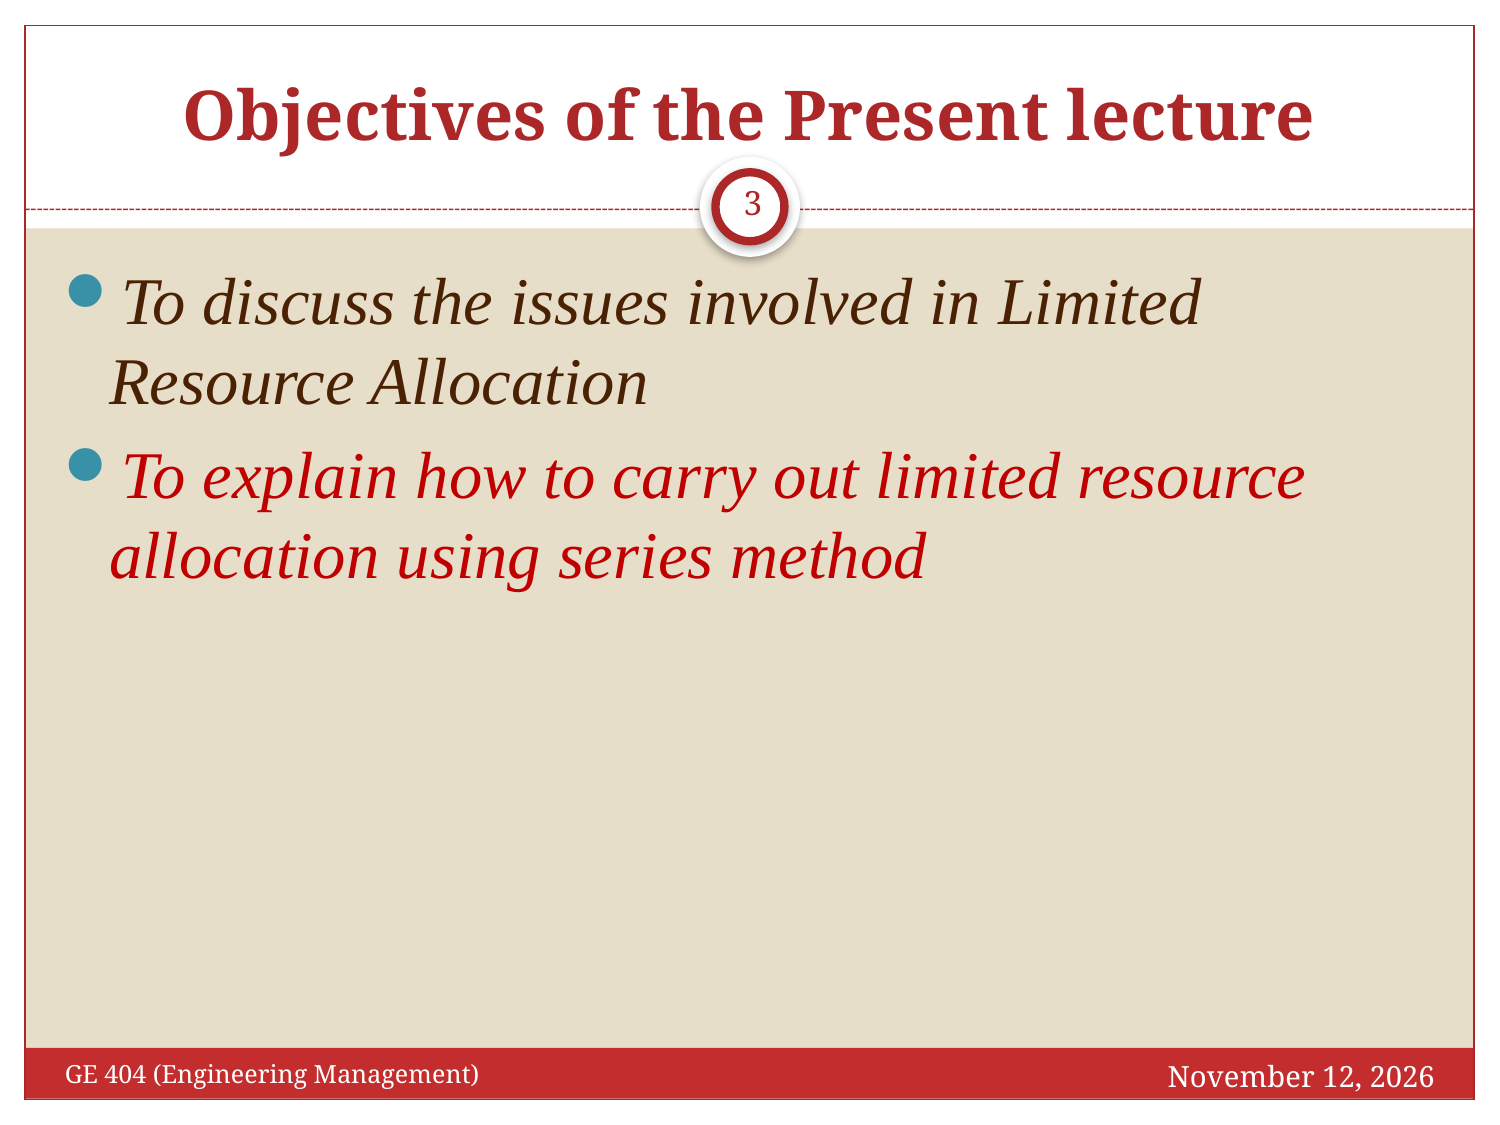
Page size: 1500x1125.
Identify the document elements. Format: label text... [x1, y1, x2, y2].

list To discuss the issues involved in Limited Resource Allocation To explain how to carry out limited resource allocation using series method [49, 250, 1445, 1001]
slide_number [950, 1050, 1450, 1111]
footer GE 404 (Engineering Management) [50, 1051, 638, 1112]
title Objectives of the Present lecture [49, 37, 1450, 162]
slide_number 3 [715, 168, 791, 241]
